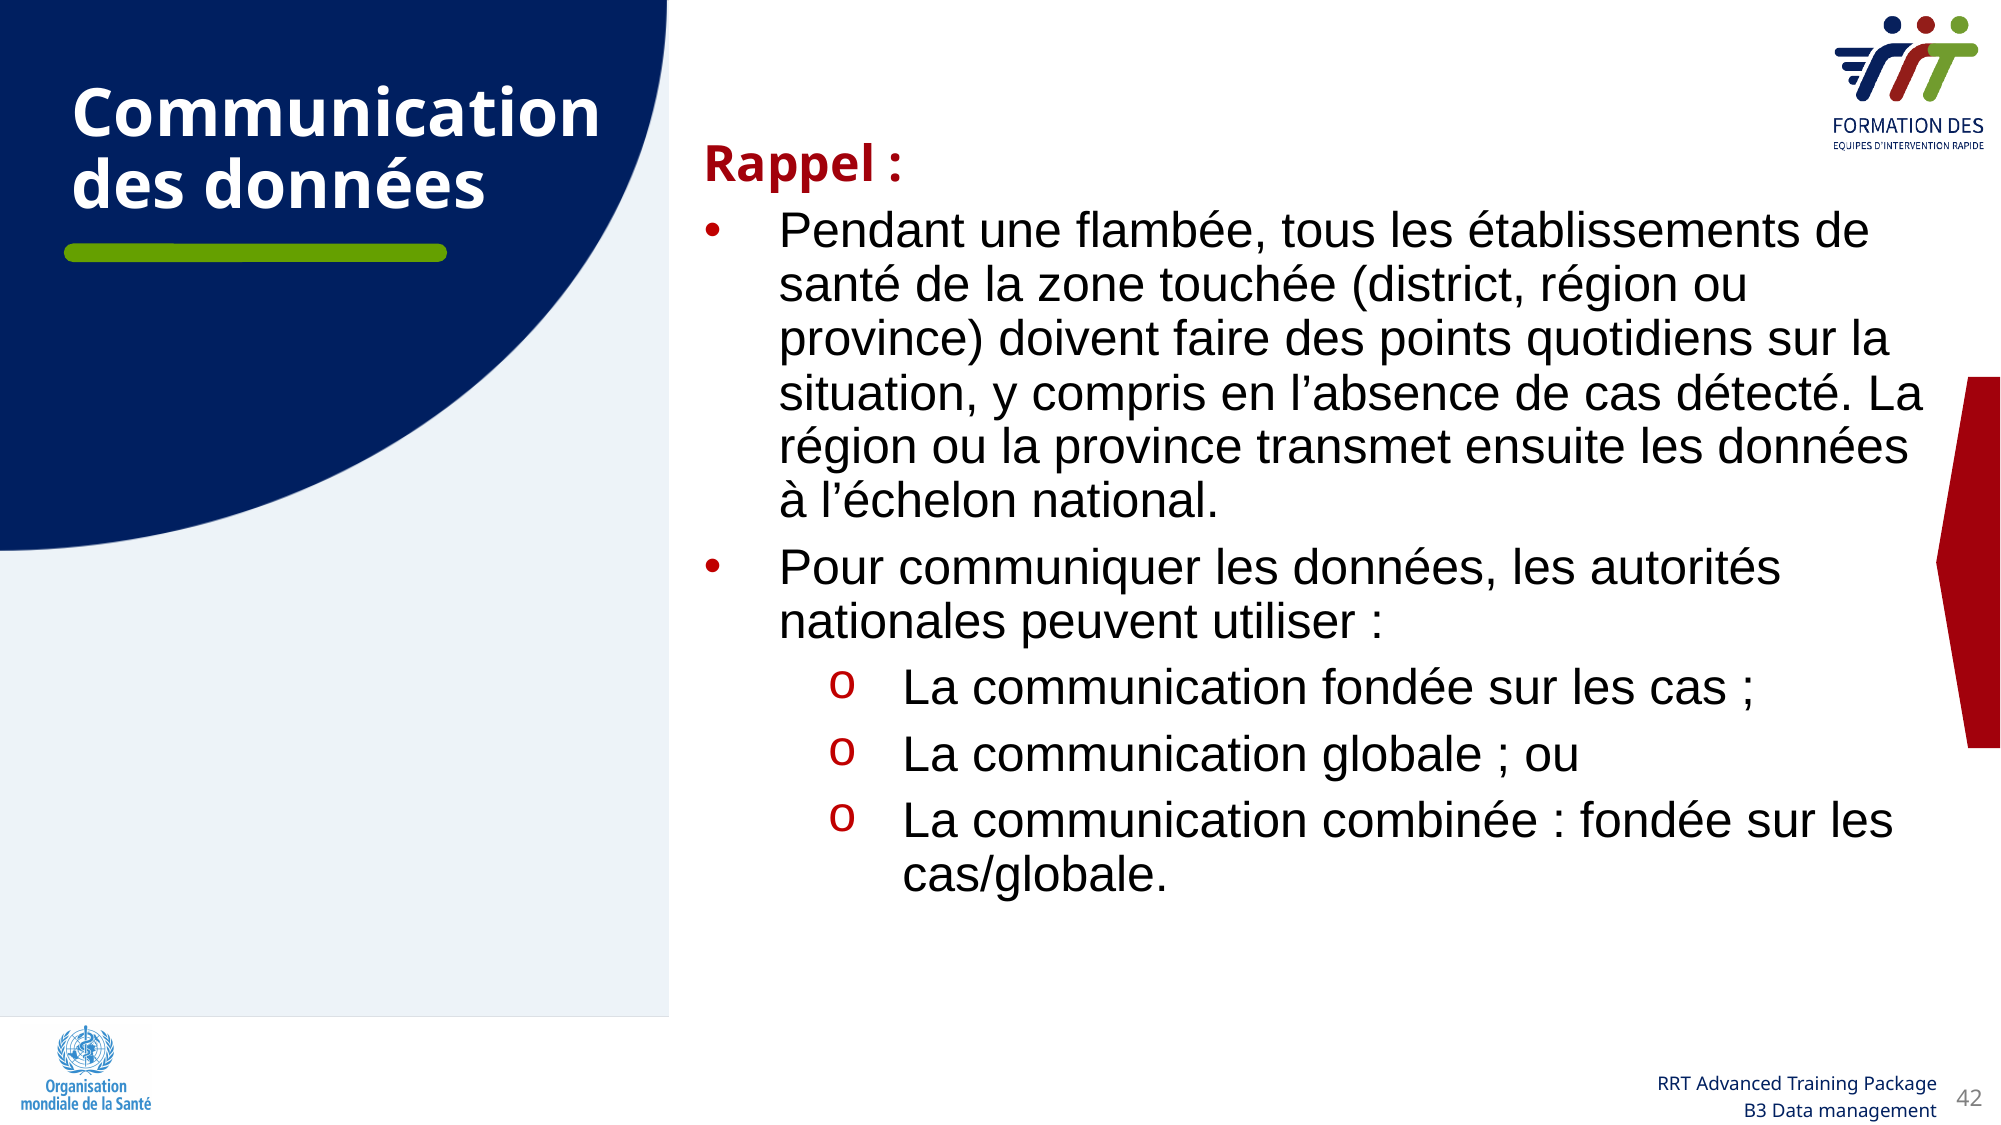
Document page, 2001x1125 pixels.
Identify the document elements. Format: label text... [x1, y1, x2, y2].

picture [0, 0, 669, 1018]
picture [20, 1024, 152, 1111]
title Communication des données [63, 56, 633, 246]
picture [1833, 15, 1984, 151]
list Rappel : Pendant une flambée, tous les établissements de santé de la zone touchée (district, région ou province) doivent faire des points quotidiens sur la situation, y compris en l’absence de cas détecté. La région ou la province transmet ensuite les données à l’échelon national. Pour communiquer les données, les autorités nationales peuvent utiliser : La communication fondée sur les cas ; La communication globale ; ou La communication combinée : fondée sur les cas/globale. [700, 137, 1937, 1049]
